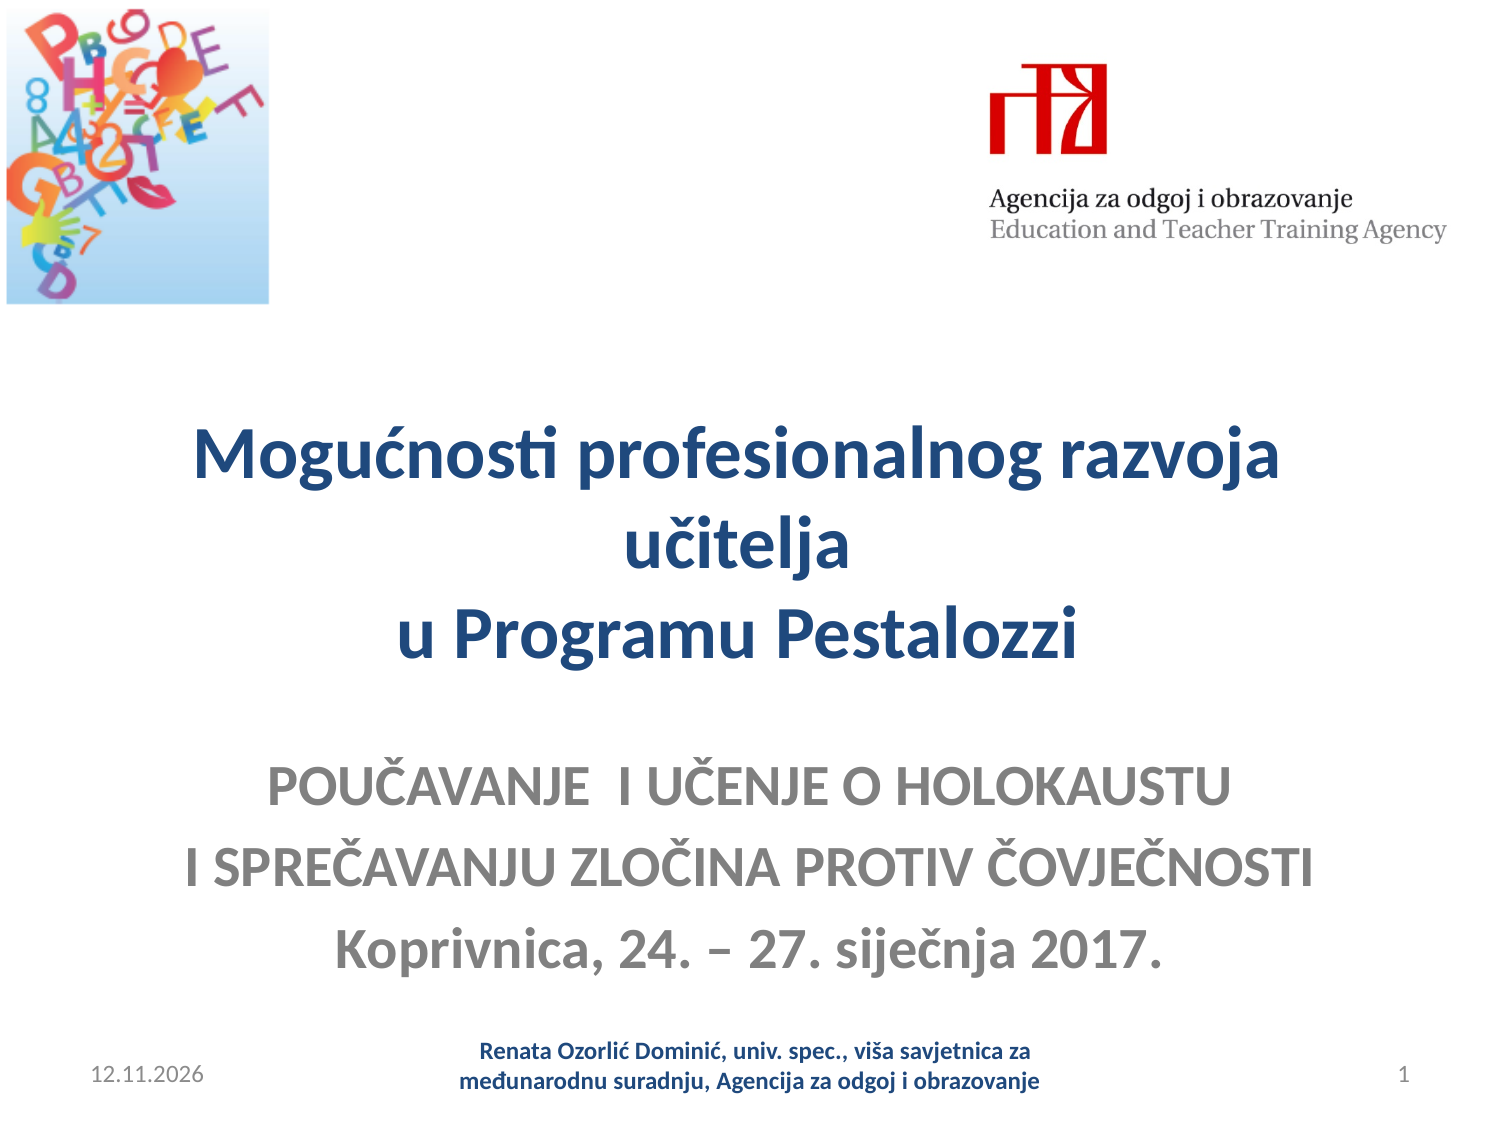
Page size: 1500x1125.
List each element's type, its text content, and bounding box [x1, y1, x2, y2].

picture [965, 42, 1470, 268]
picture [0, 0, 278, 308]
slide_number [75, 1042, 425, 1103]
slide_number 1 [1074, 1042, 1425, 1103]
subtitle POUČAVANJE I UČENJE O HOLOKAUSTU I SPREČAVANJU ZLOČINA PROTIV ČOVJEČNOSTI Koprivnica, 24. – 27. siječnja 2017. [159, 739, 1341, 1000]
title Mogućnosti profesionalnog razvoja učitelja u Programu Pestalozzi [100, 397, 1376, 681]
footer Renata Ozorlić Dominić, univ. spec., viša savjetnica za međunarodnu suradnju, Agencija za odgoj i obrazovanje [265, 1035, 1247, 1095]
